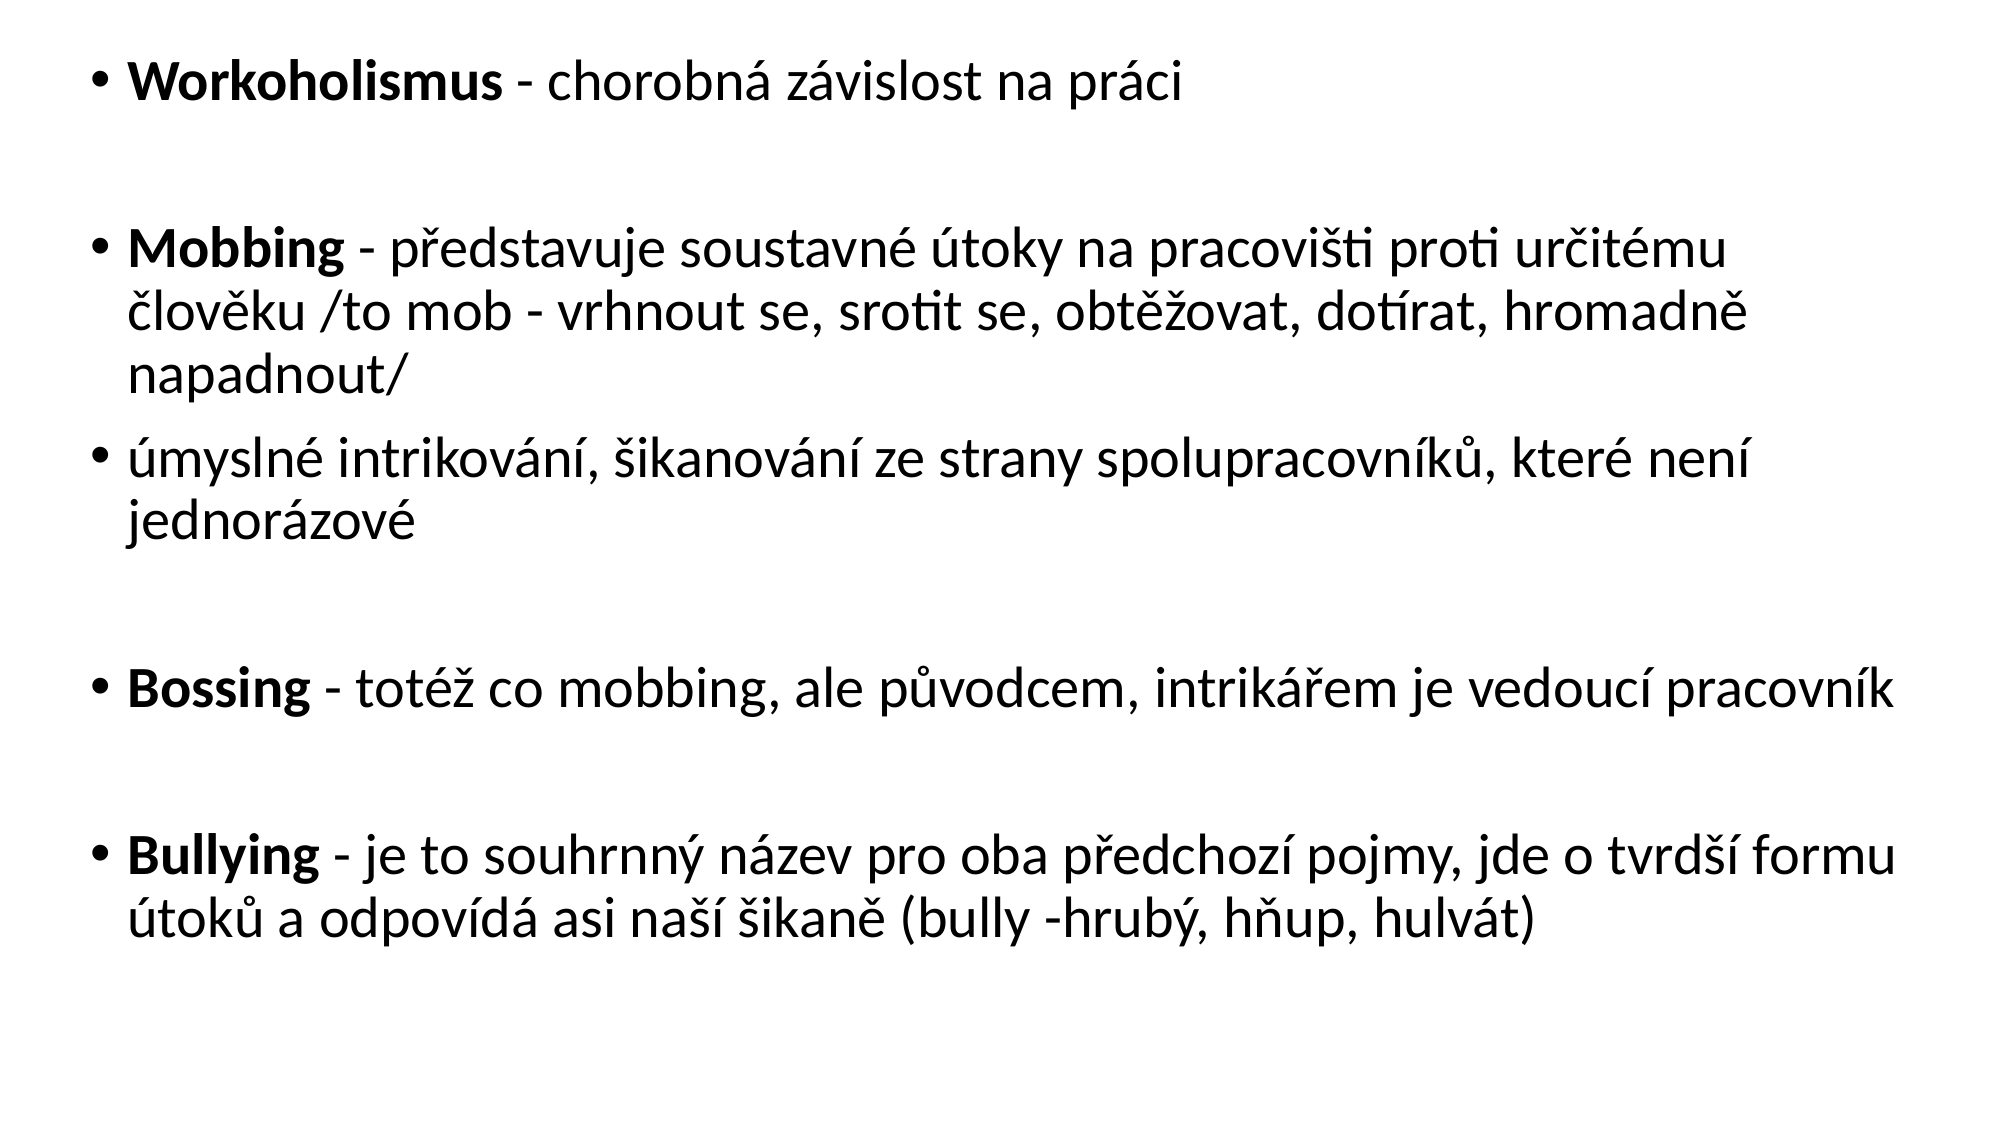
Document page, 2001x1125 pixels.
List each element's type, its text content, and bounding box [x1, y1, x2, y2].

list Workoholismus - chorobná závislost na práci Mobbing - představuje soustavné útoky na pracovišti proti určitému člověku /to mob - vrhnout se, srotit se, obtěžovat, dotírat, hromadně napadnout/ úmyslné intrikování, šikanování ze strany spolupracovníků, které není jednorázové Bossing - totéž co mobbing, ale původcem, intrikářem je vedoucí pracovník Bullying - je to souhrnný název pro oba předchozí pojmy, jde o tvrdší formu útoků a odpovídá asi naší šikaně (bully -hrubý, hňup, hulvát) [75, 42, 1934, 1005]
